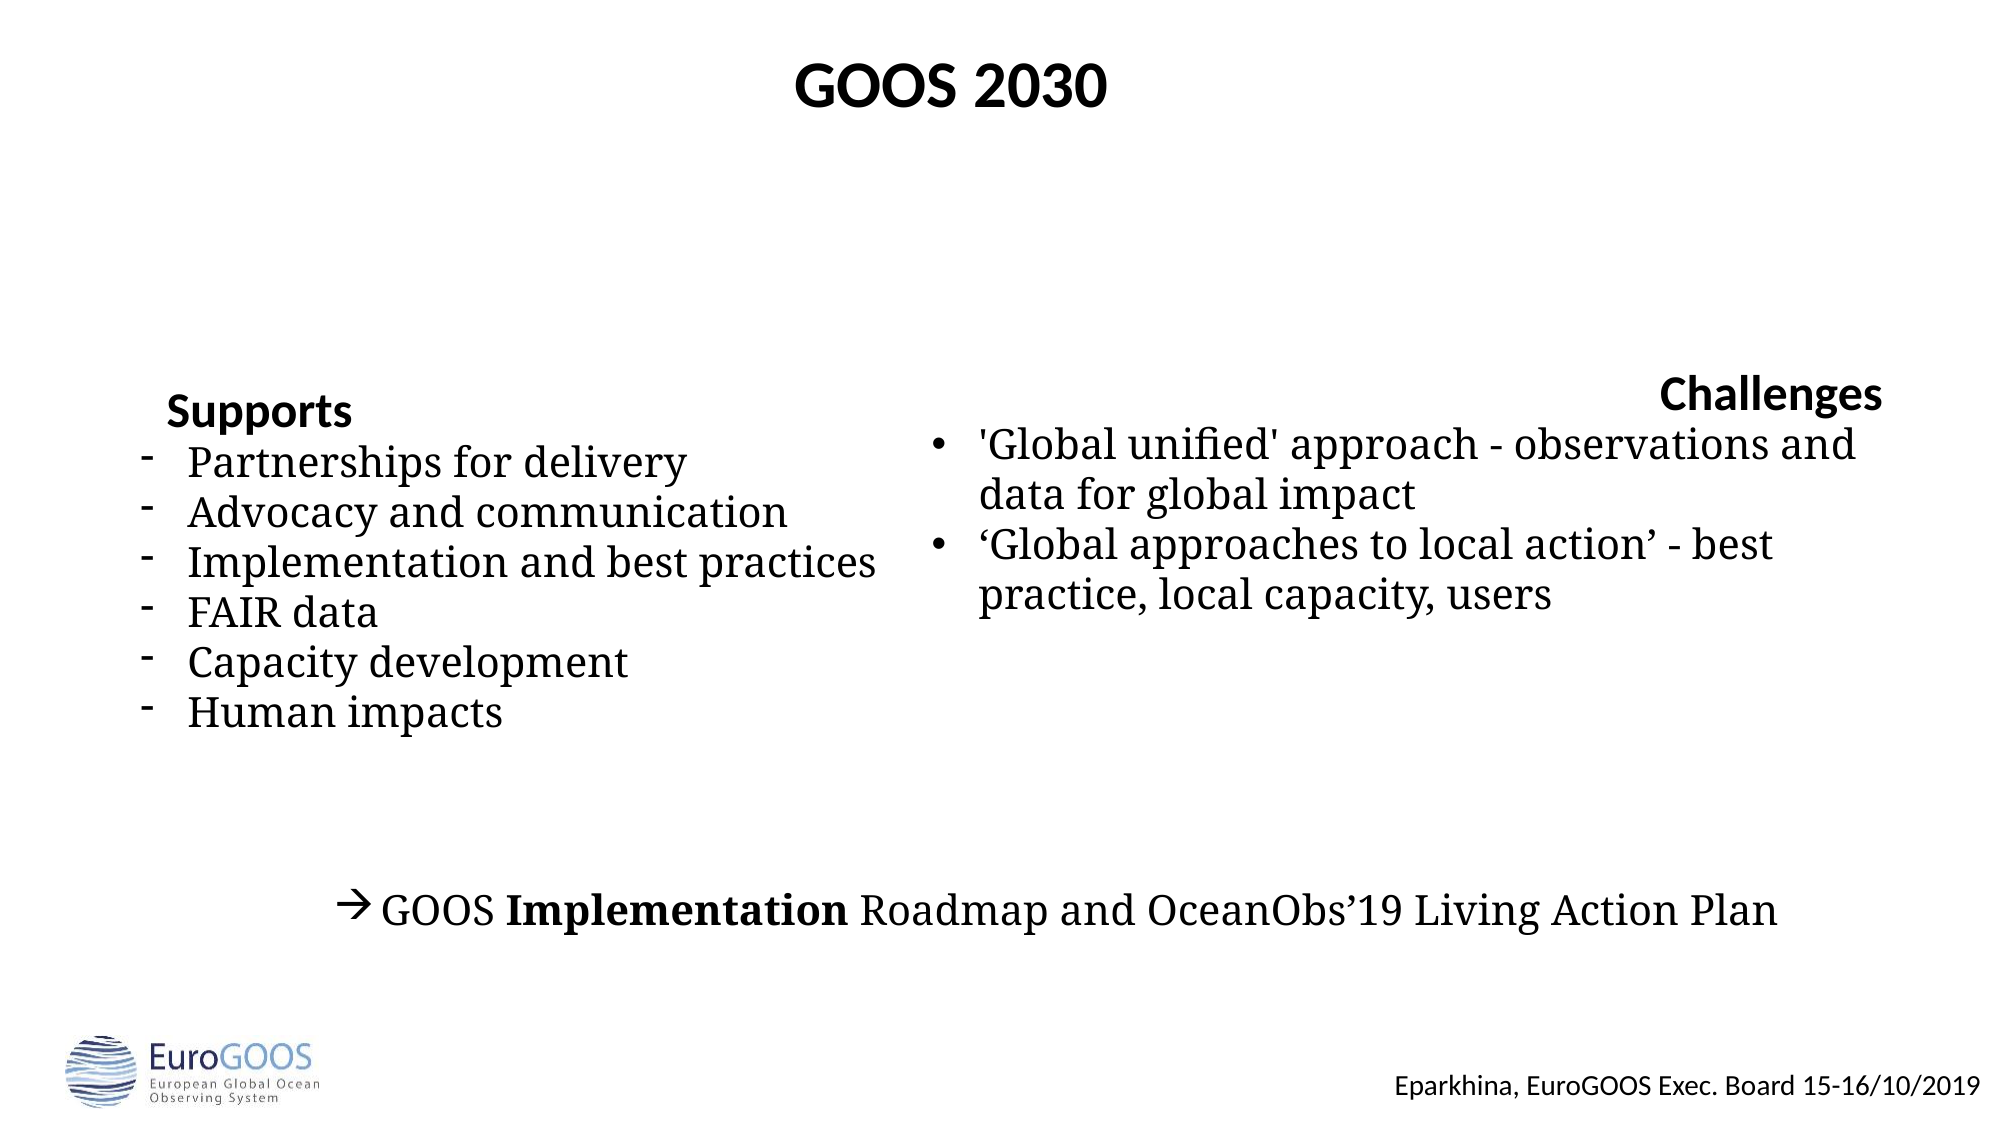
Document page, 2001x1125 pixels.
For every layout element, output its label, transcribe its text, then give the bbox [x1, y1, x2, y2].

text_box Challenges [1645, 352, 2000, 428]
text_box GOOS 2030 [779, 33, 1124, 128]
text_box Supports [151, 369, 754, 445]
text_box GOOS Implementation Roadmap and OceanObs’19 Living Action Plan [318, 876, 1973, 992]
text_box Eparkhina, EuroGOOS Exec. Board 15-16/10/2019 [1379, 1058, 1997, 1109]
picture [65, 1035, 319, 1109]
text_box 'Global unified' approach - observations and data for global impact ‘Global approaches to local action’ - best practice, local capacity, users [916, 410, 1917, 626]
text_box Partnerships for delivery Advocacy and communication Implementation and best practices FAIR data Capacity development Human impacts [125, 428, 1126, 744]
